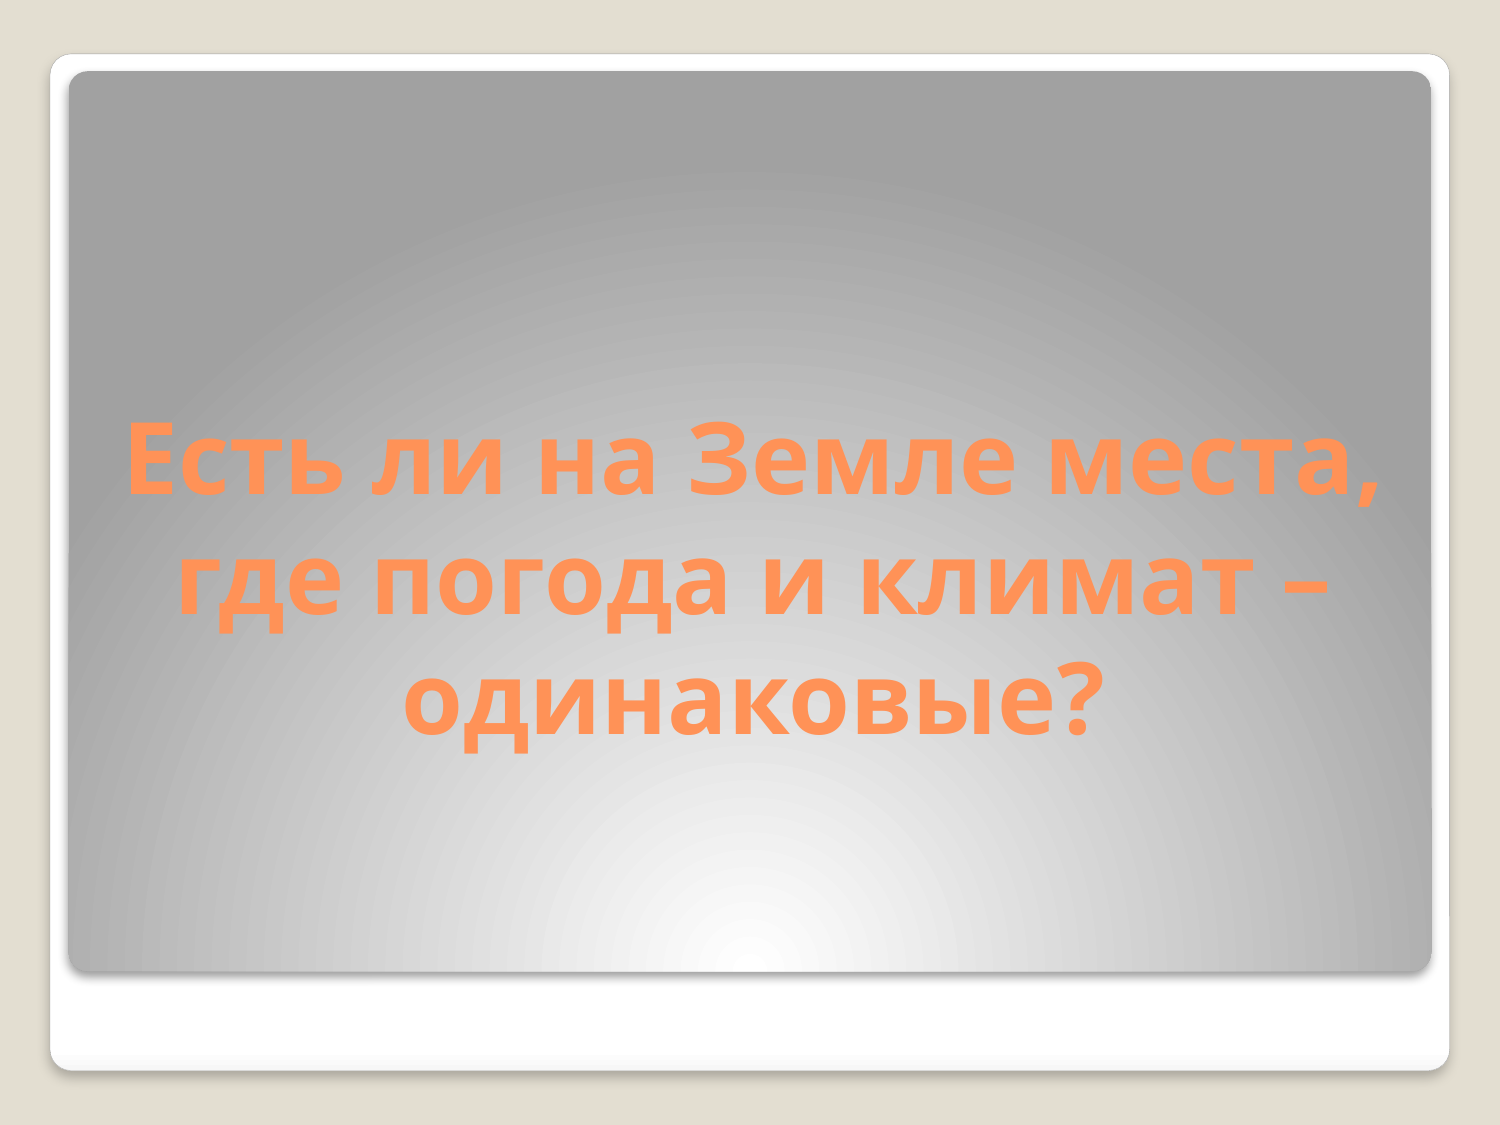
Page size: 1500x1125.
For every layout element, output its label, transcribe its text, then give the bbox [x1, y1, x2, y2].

title Есть ли на Земле места, где погода и климат –одинаковые? [82, 410, 1425, 762]
